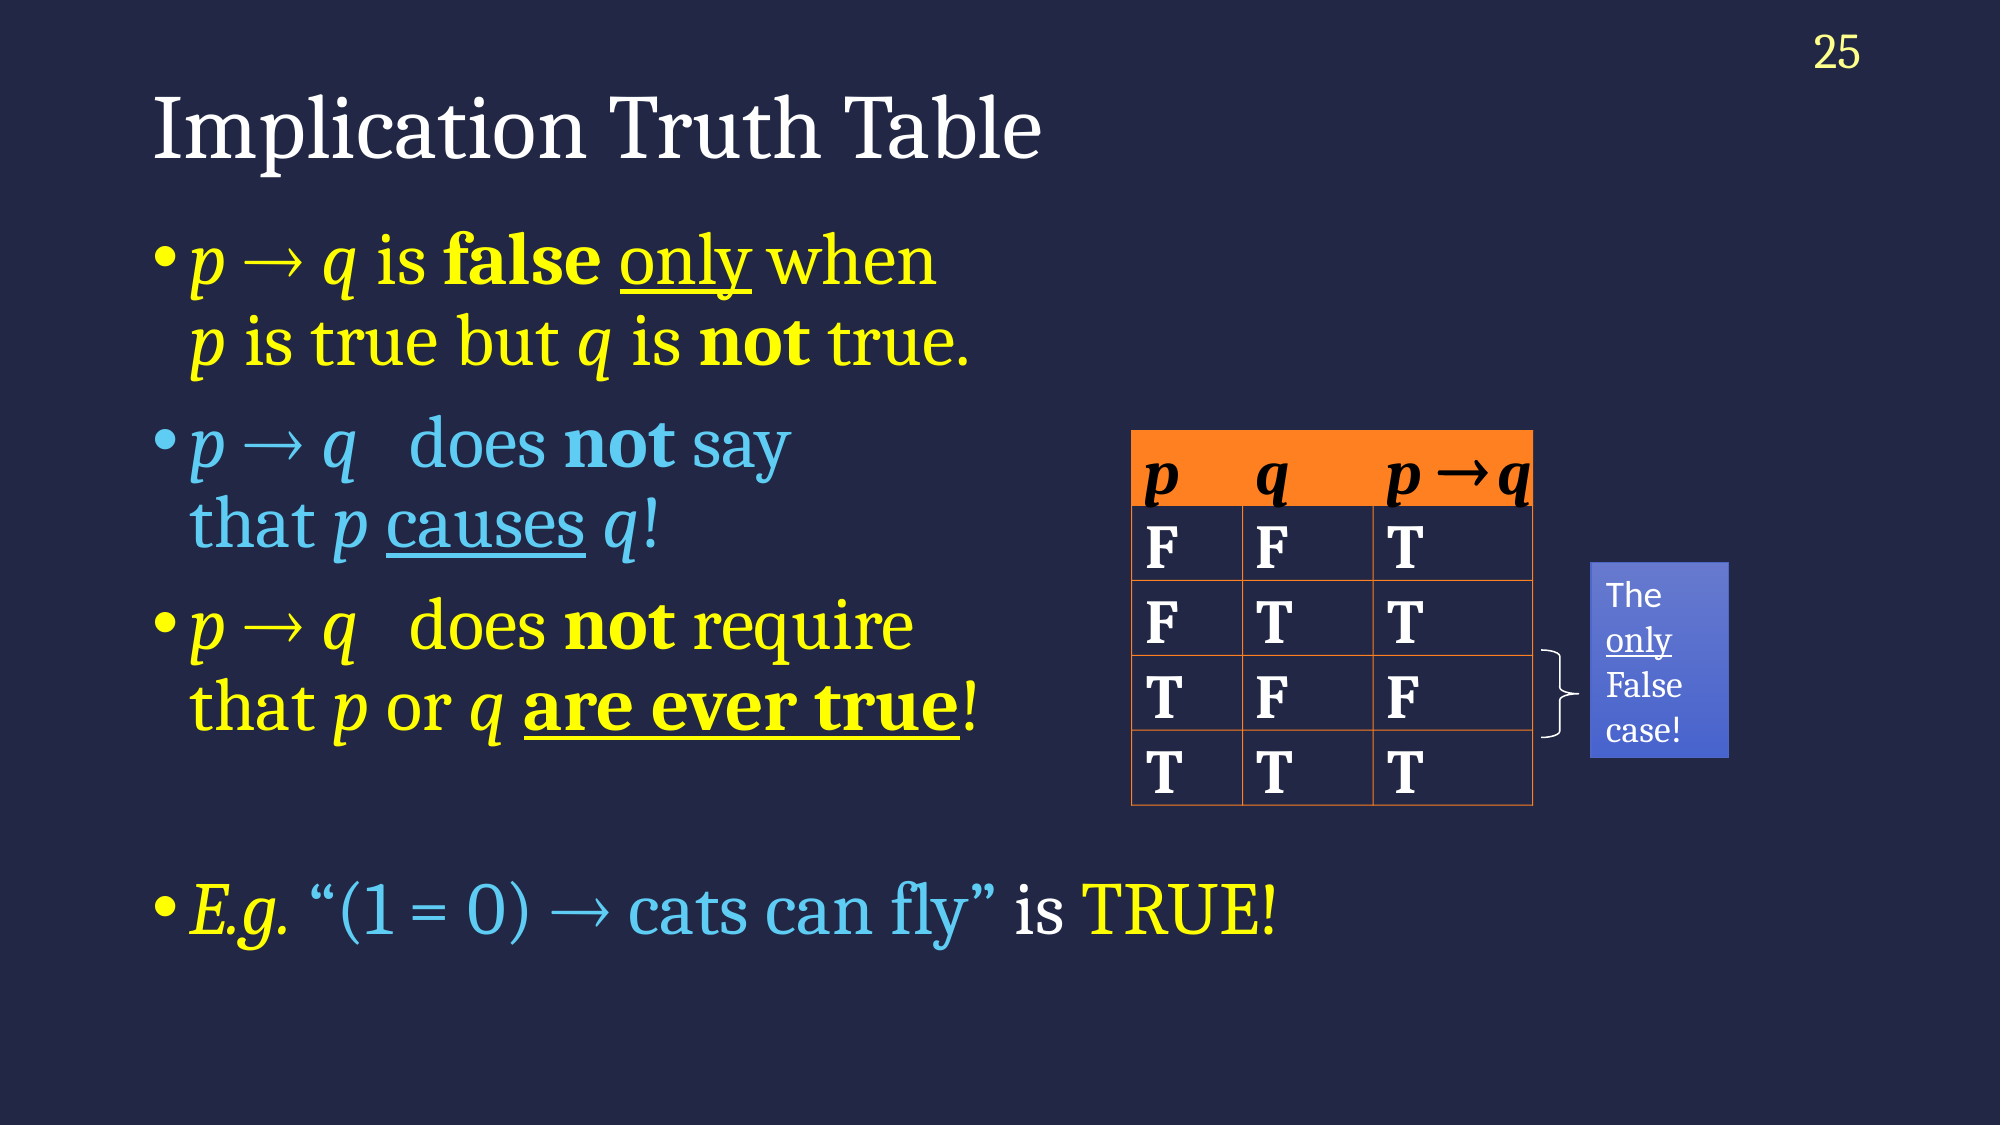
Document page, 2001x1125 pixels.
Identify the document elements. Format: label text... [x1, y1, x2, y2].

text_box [1131, 428, 1534, 806]
slide_number 25 [1760, 18, 1877, 79]
list p  q is false only when p is true but q is not true. p  q does not say that p causes q! p  q does not require that p or q are ever true! E.g. “(1 = 0)  cats can fly” is TRUE! [137, 212, 1863, 1012]
title Implication Truth Table [137, 59, 1863, 198]
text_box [1541, 562, 1729, 760]
